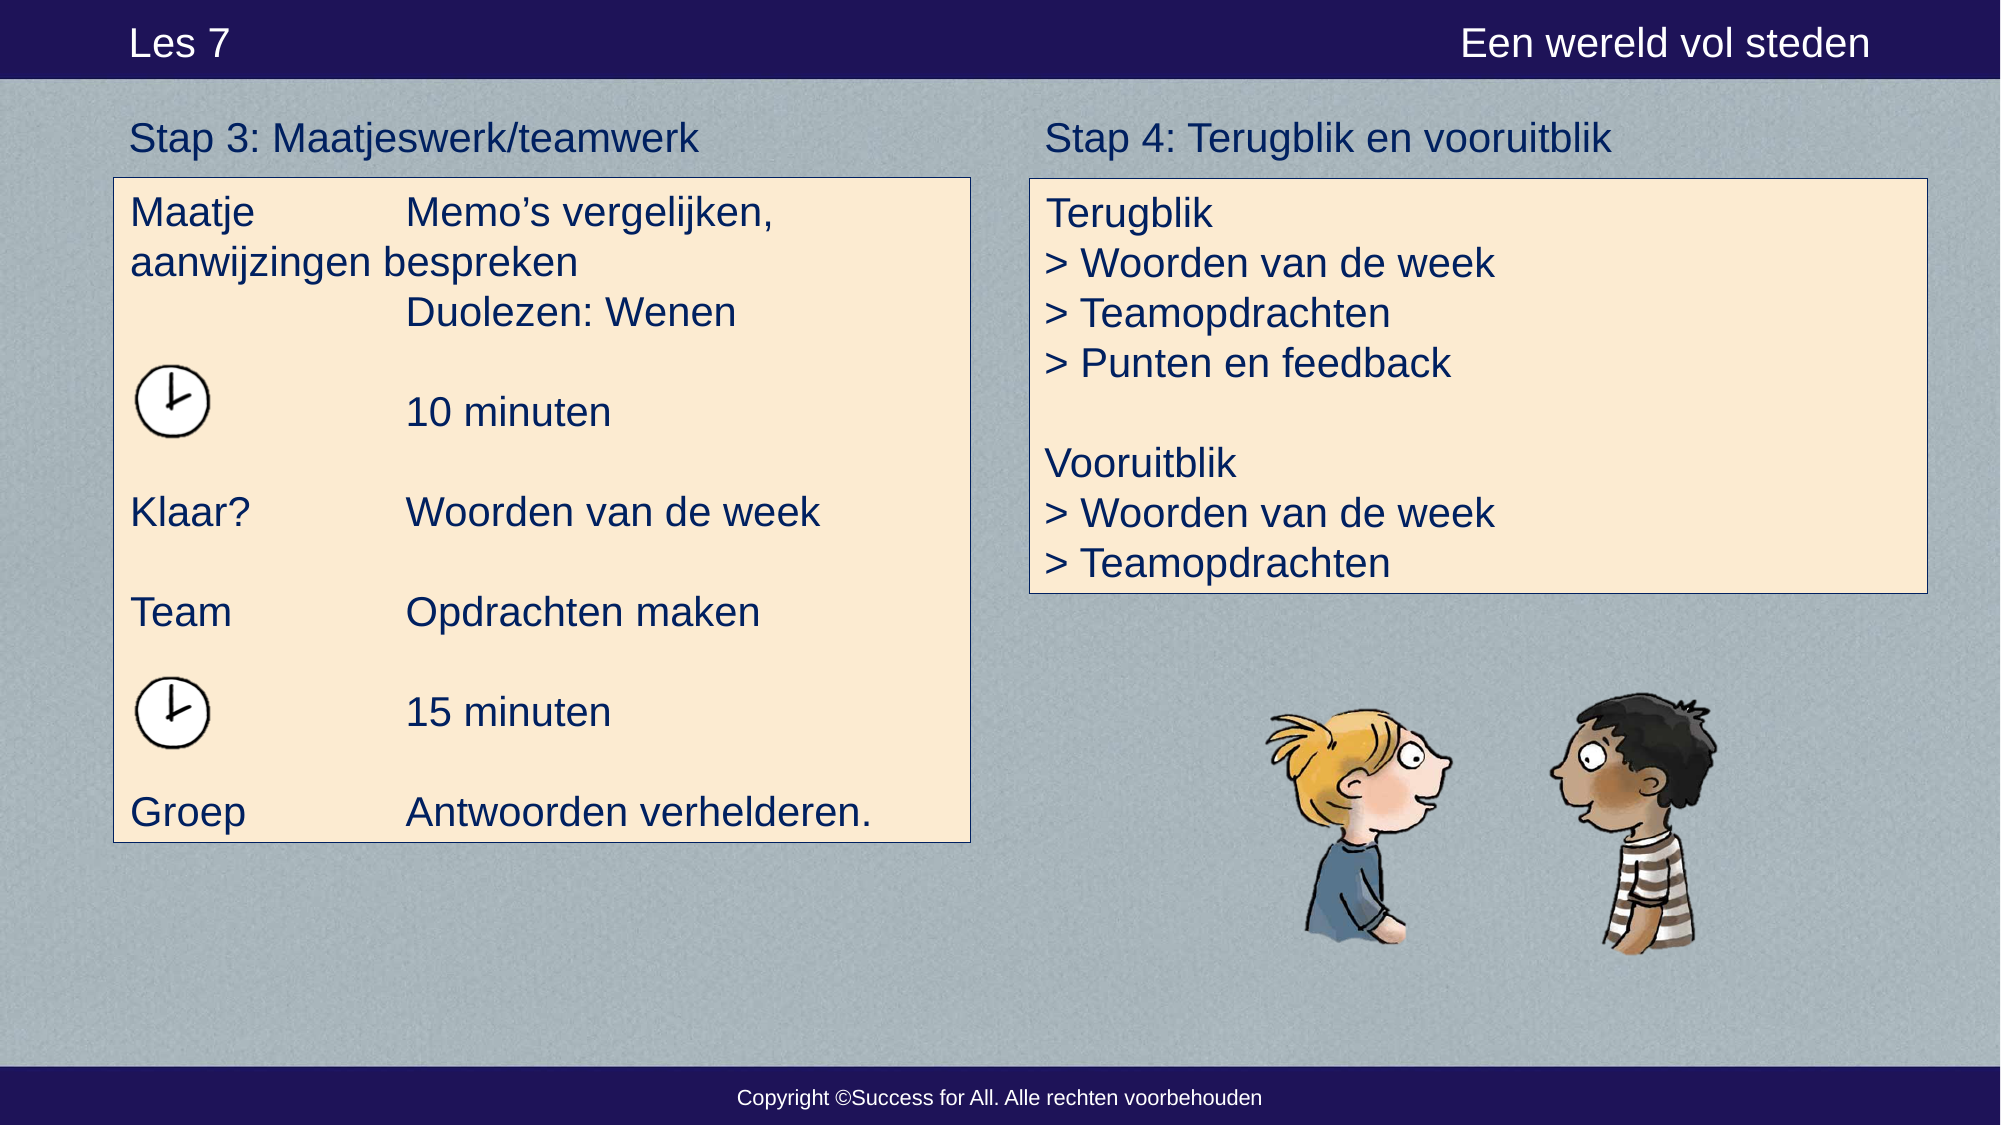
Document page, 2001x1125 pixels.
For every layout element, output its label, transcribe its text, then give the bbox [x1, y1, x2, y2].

text_box Les 7 [114, 8, 354, 73]
text_box Maatje Memo’s vergelijken, aanwijzingen bespreken Duolezen: Wenen 10 minuten Klaar? Woorden van de week Team Opdrachten maken 15 minuten Groep Antwoorden verhelderen. [113, 177, 971, 843]
text_box Een wereld vol steden [999, 8, 1886, 73]
picture [0, 0, 2001, 1125]
text_box Copyright ©Success for All. Alle rechten voorbehouden [0, 1076, 2000, 1125]
text_box Stap 4: Terugblik en vooruitblik [1029, 103, 1822, 169]
text_box Terugblik > Woorden van de week > Teamopdrachten > Punten en feedback Vooruitblik > Woorden van de week > Teamopdrachten [1029, 178, 1928, 594]
text_box Stap 3: Maatjeswerk/teamwerk [114, 103, 907, 169]
